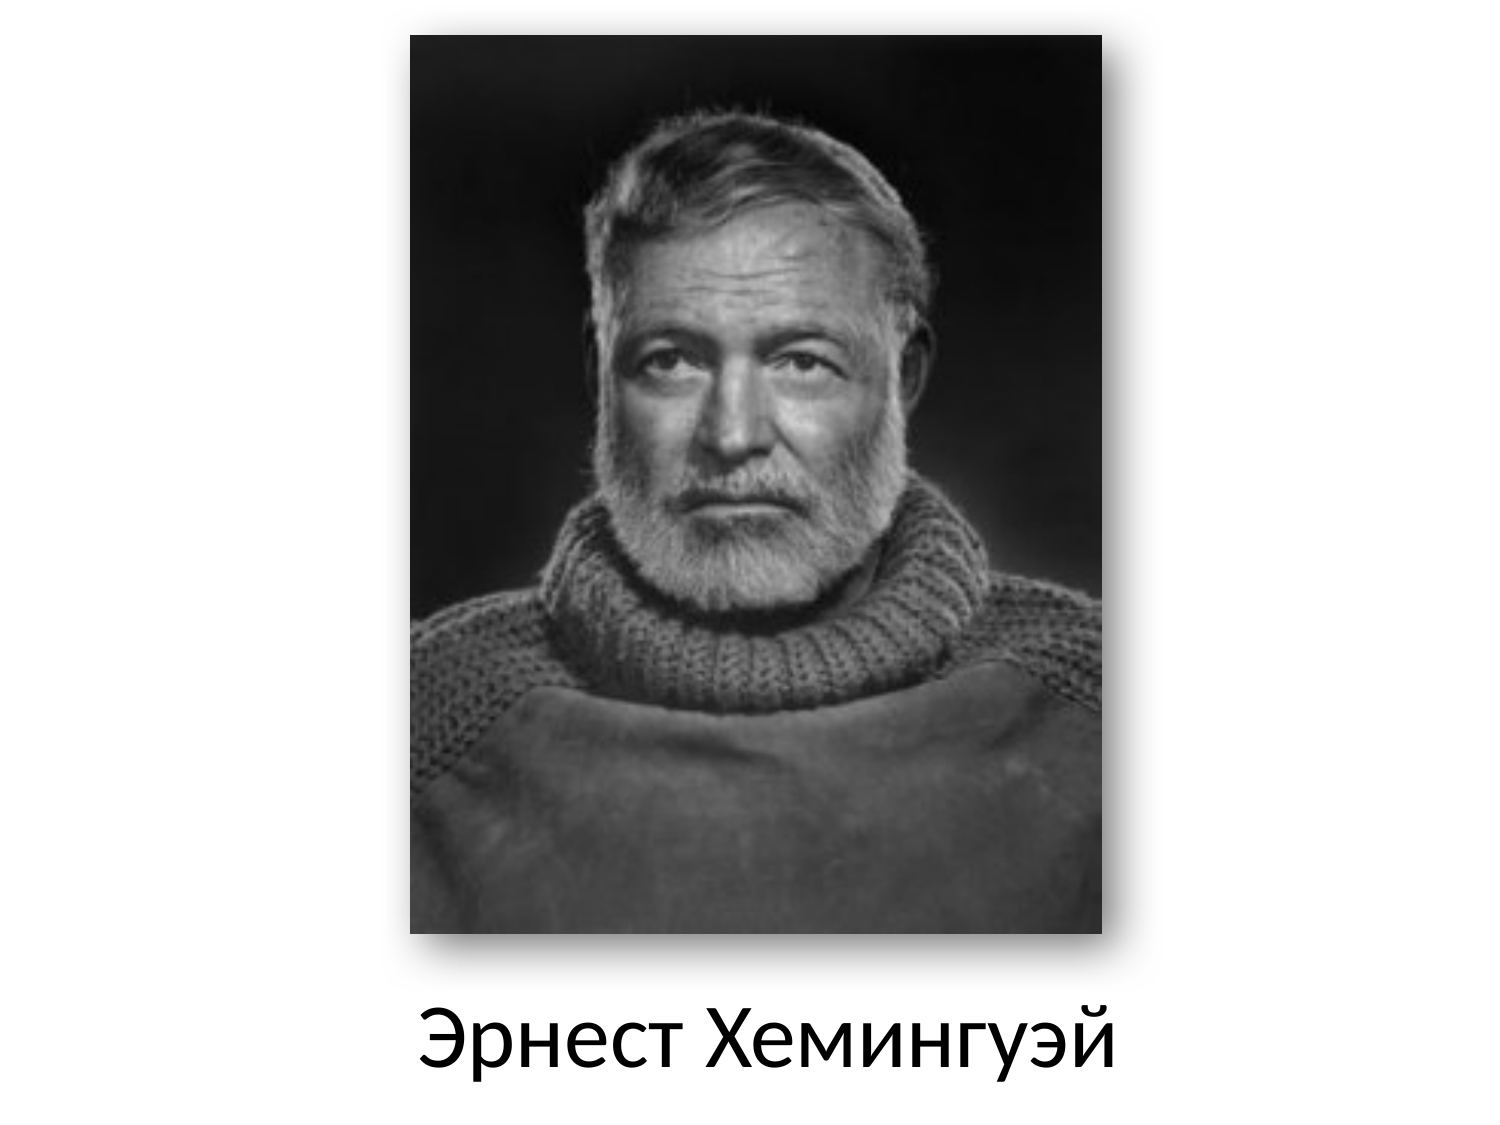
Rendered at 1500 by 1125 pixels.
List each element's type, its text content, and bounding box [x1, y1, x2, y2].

title Эрнест Хемингуэй [93, 937, 1444, 1125]
picture [409, 34, 1102, 934]
